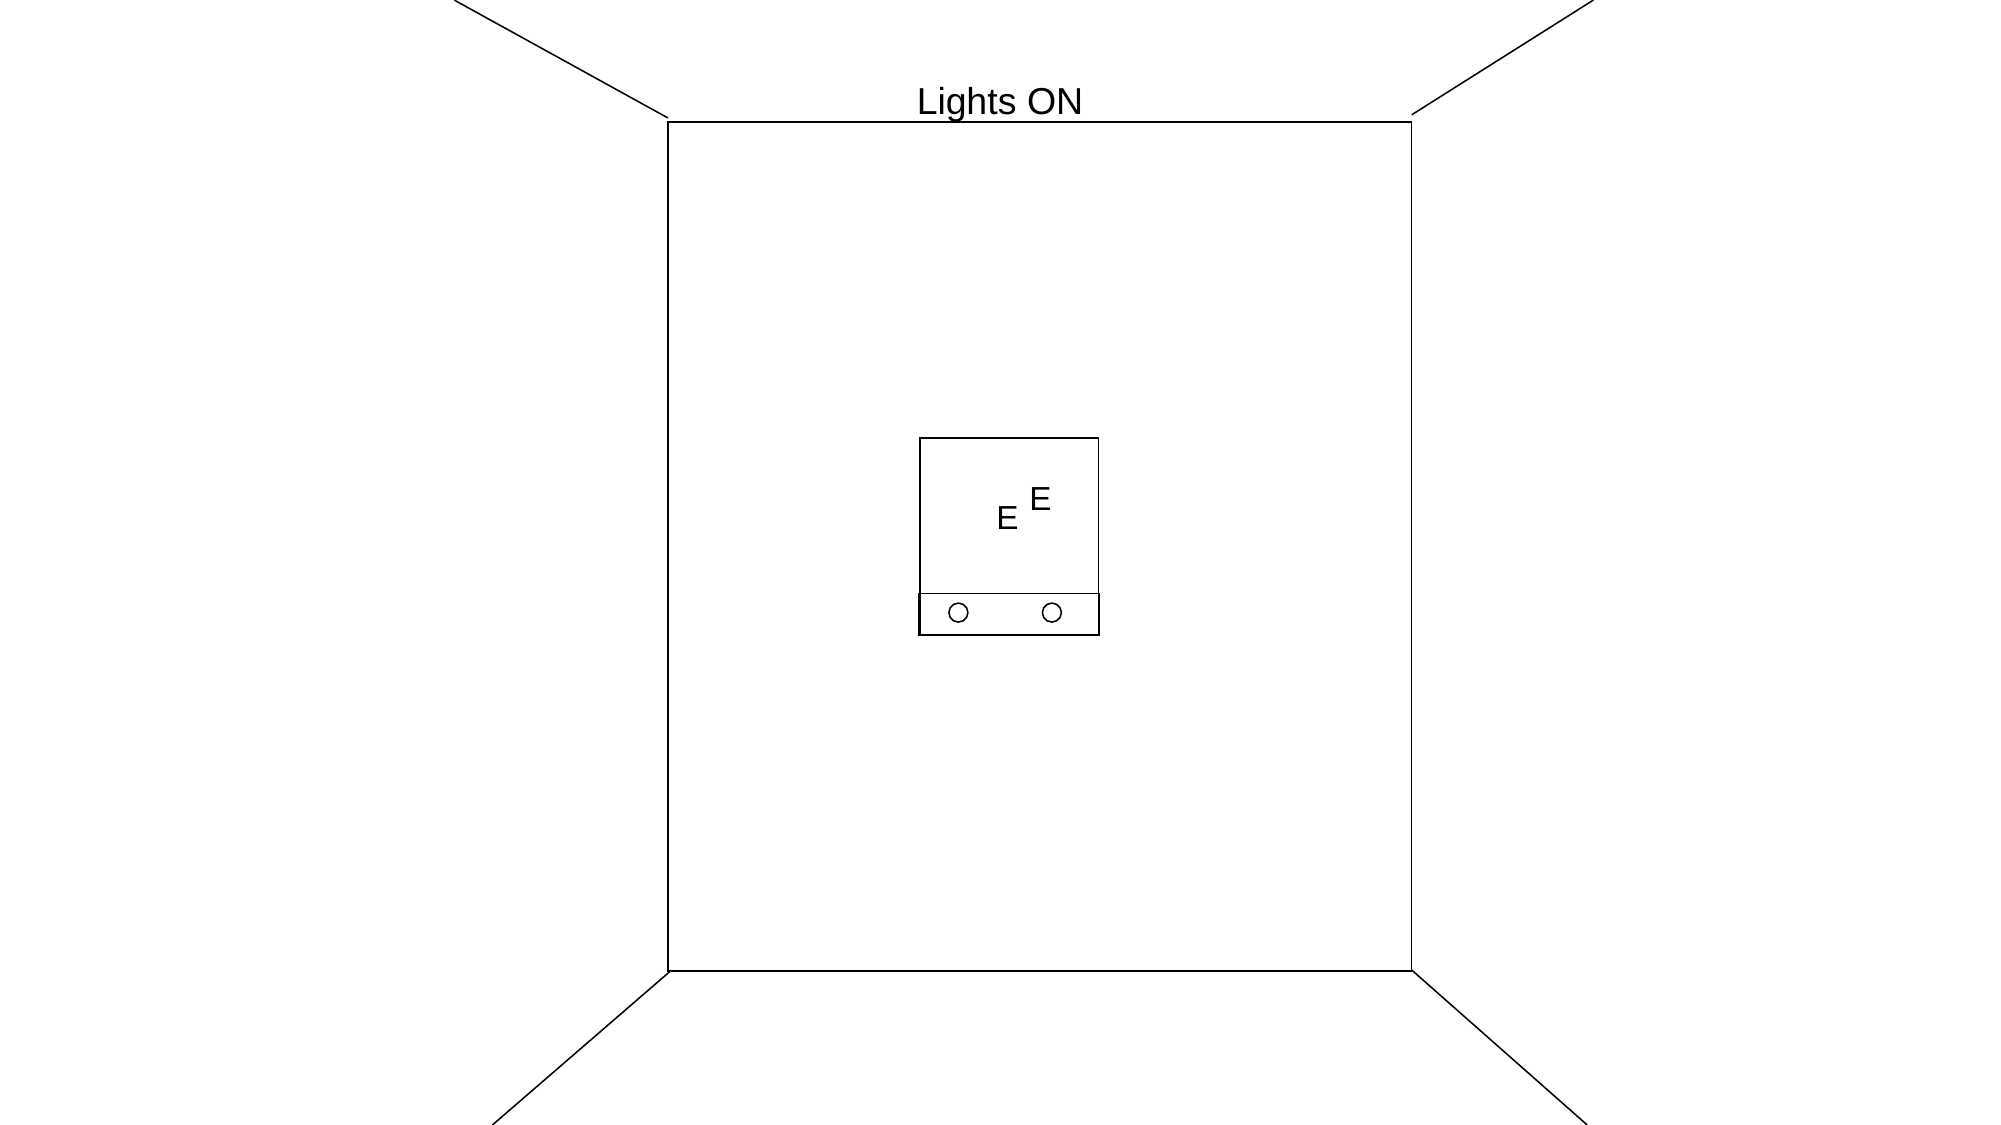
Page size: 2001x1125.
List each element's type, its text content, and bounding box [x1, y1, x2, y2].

text_box Lights ON [831, 76, 1169, 122]
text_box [918, 437, 1100, 636]
text_box [667, 122, 1412, 971]
